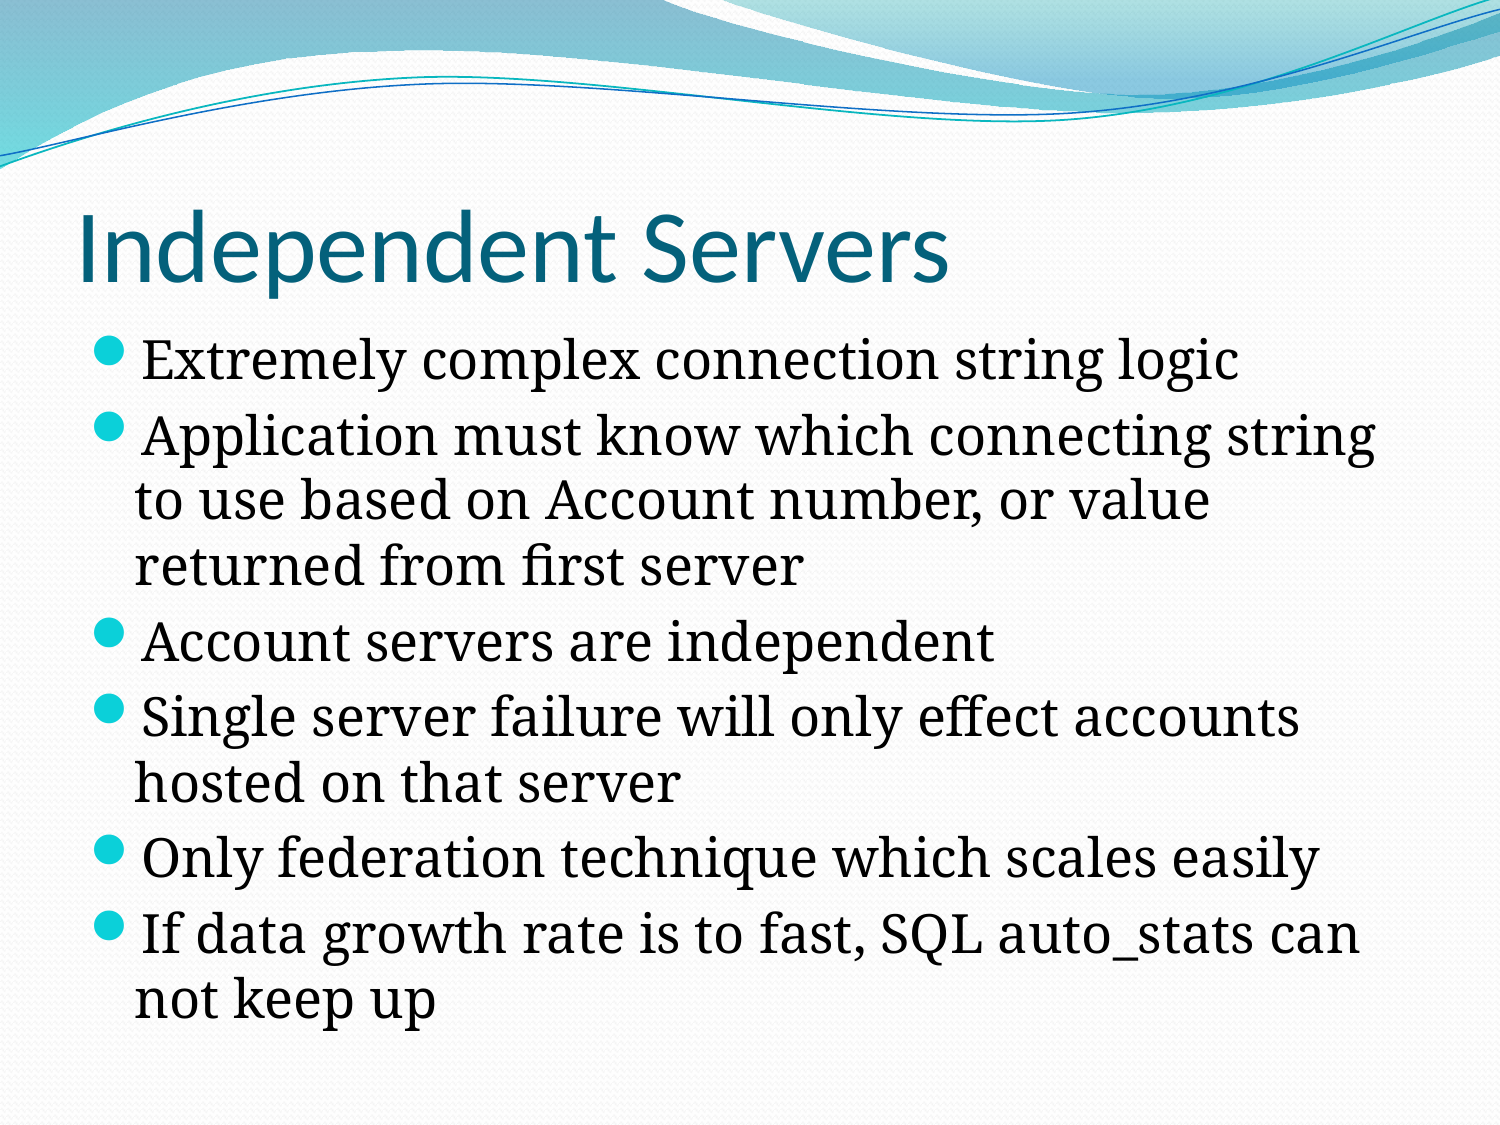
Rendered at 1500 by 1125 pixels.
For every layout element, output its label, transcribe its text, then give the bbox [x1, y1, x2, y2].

list Extremely complex connection string logic Application must know which connecting string to use based on Account number, or value returned from first server Account servers are independent Single server failure will only effect accounts hosted on that server Only federation technique which scales easily If data growth rate is to fast, SQL auto_stats can not keep up [75, 317, 1425, 1038]
title Independent Servers [75, 115, 1425, 303]
